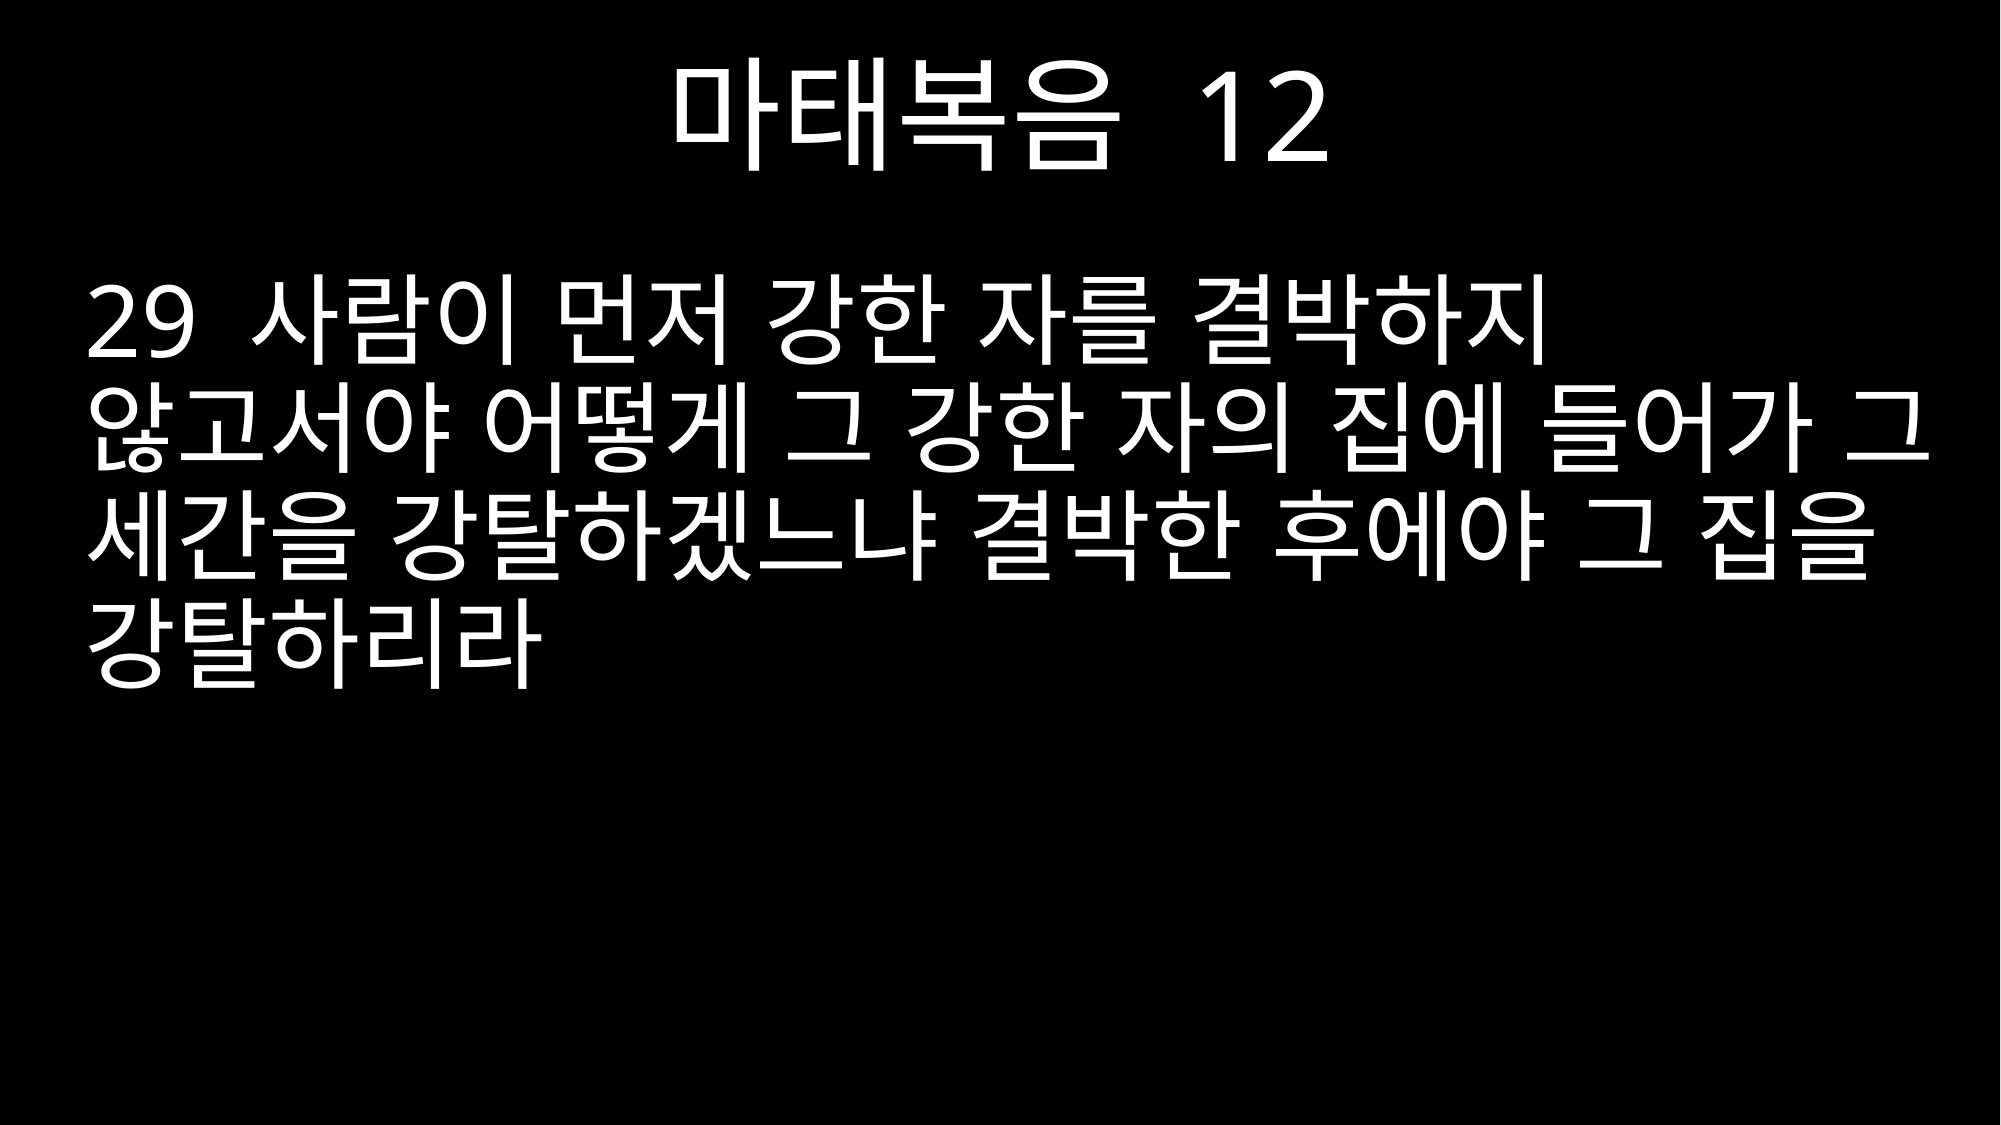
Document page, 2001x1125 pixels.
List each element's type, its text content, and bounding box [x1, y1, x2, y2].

footer 마태복음 12 [0, 32, 2000, 192]
picture [0, 0, 2001, 1125]
list 29 사람이 먼저 강한 자를 결박하지 않고서야 어떻게 그 강한 자의 집에 들어가 그 세간을 강탈하겠느냐 결박한 후에야 그 집을 강탈하리라 [69, 263, 1953, 423]
